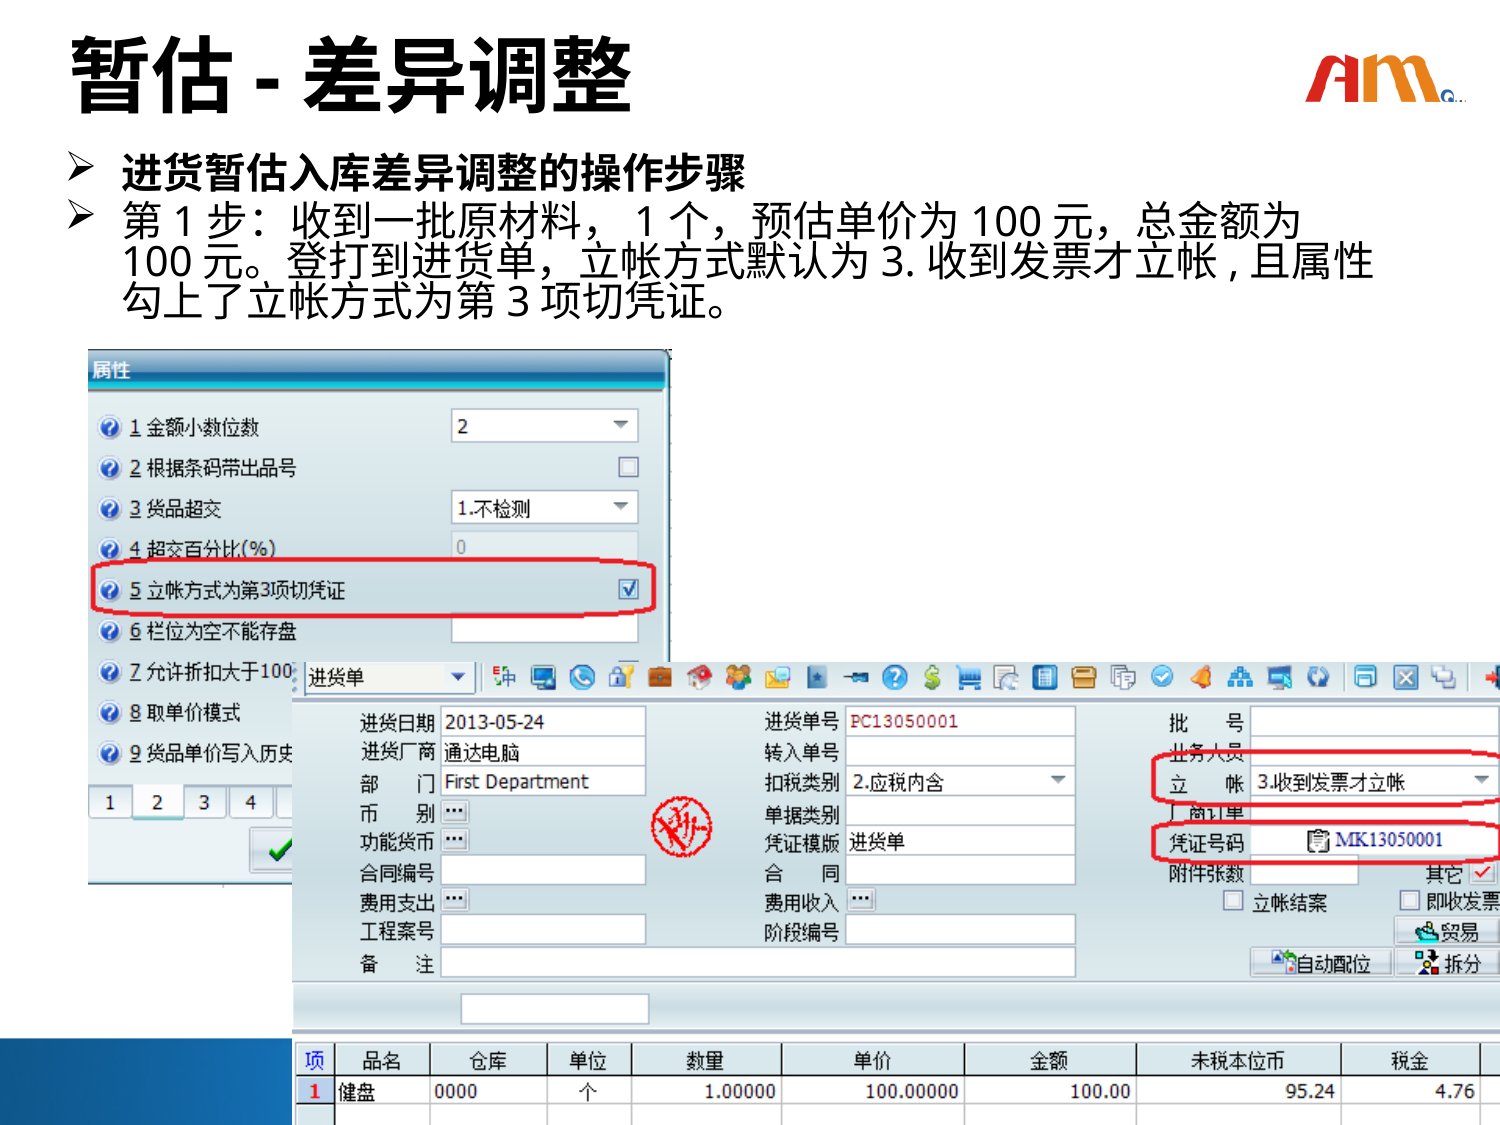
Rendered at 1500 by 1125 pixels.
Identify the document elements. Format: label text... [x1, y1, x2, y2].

list 进货暂估入库差异调整的操作步骤 第1步：收到一批原材料，1个，预估单价为100元，总金额为100元。登打到进货单，立帐方式默认为3.收到发票才立帐,且属性勾上了立帐方式为第3项切凭证。 [49, 149, 1400, 963]
title 暂估-差异调整 [53, 32, 1404, 114]
picture [1404, 54, 1466, 102]
picture [0, 349, 1500, 1125]
